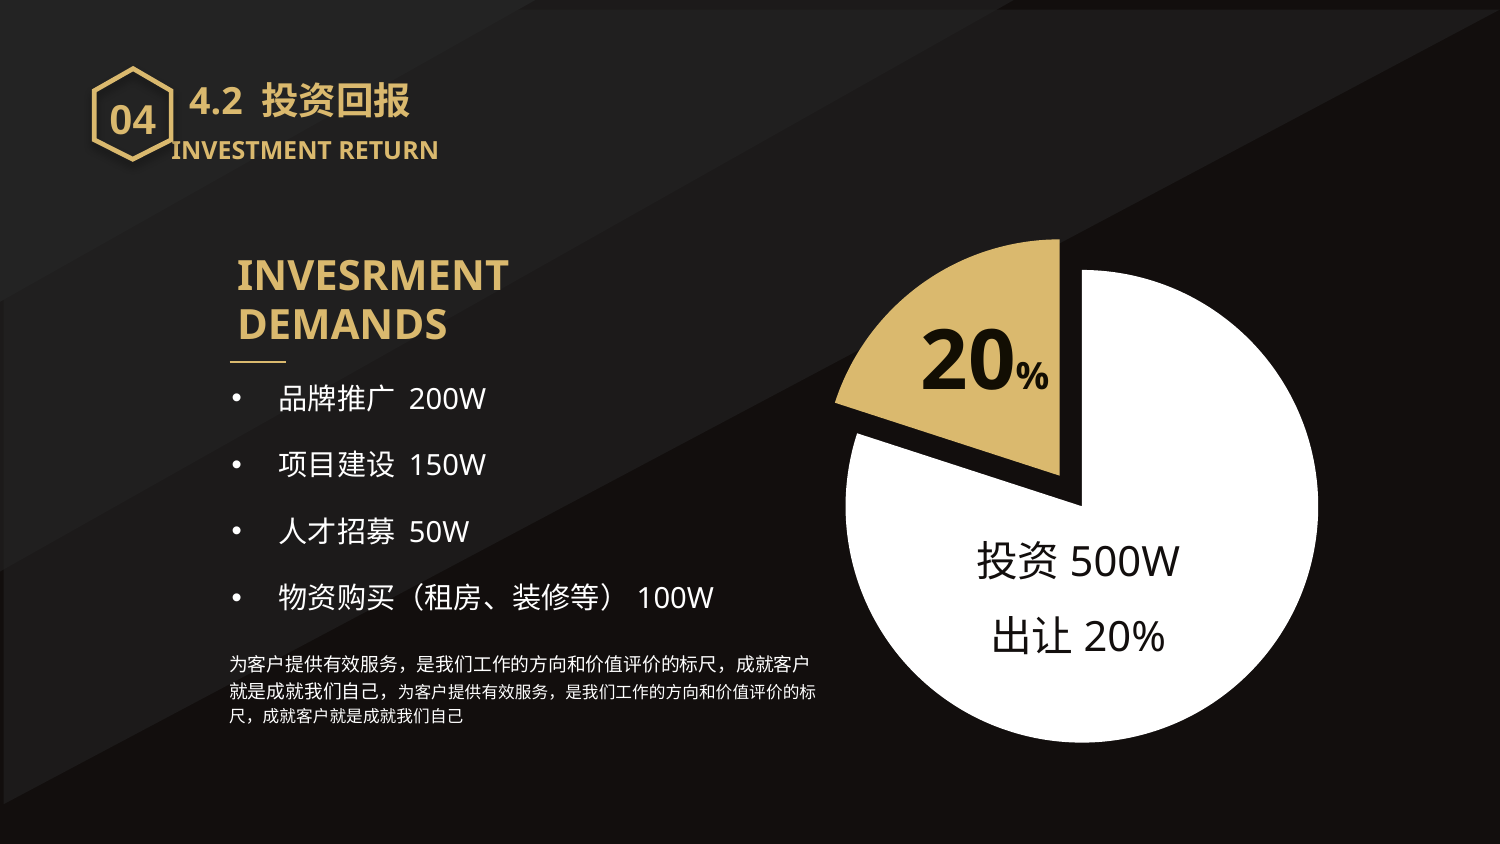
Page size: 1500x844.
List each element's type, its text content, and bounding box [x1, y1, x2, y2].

text_box 4.2 投资回报 [174, 69, 427, 127]
text_box INVESTMENT RETURN [156, 127, 455, 173]
text_box 为客户提供有效服务，是我们工作的方向和价值评价的标尺，成就客户就是成就我们自己，为客户提供有效服务，是我们工作的方向和价值评价的标尺，成就客户就是成就我们自己 [214, 640, 671, 743]
text_box 项目建设 150W [224, 439, 539, 489]
text_box 物资购买（租房、装修等）100W [224, 572, 671, 623]
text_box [93, 68, 172, 160]
chart [671, 225, 1470, 757]
text_box 品牌推广 200W [224, 372, 533, 423]
text_box 人才招募 50W [224, 505, 539, 556]
text_box INVESRMENT DEMANDS [222, 241, 525, 356]
